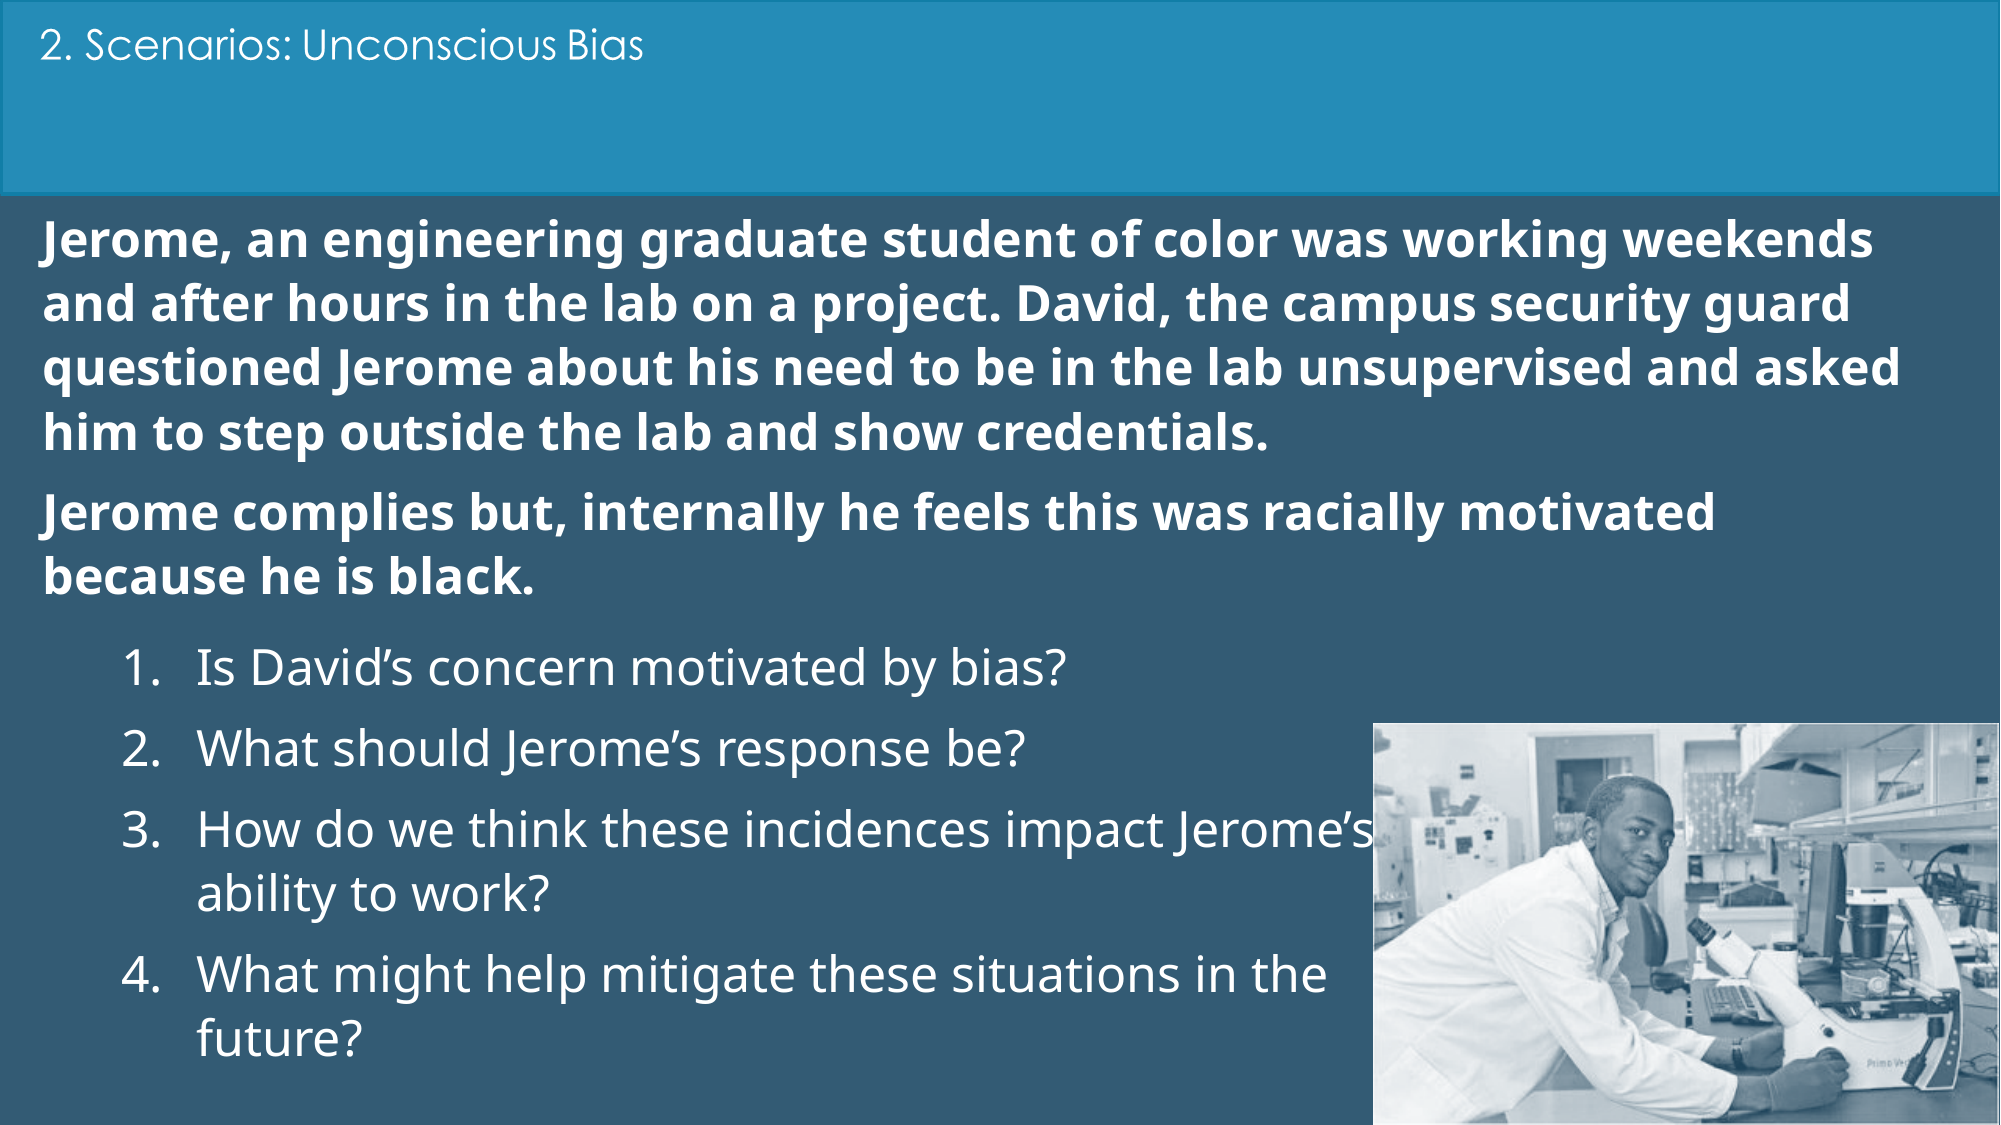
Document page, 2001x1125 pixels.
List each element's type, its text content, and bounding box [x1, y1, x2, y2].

text_box Jerome, an engineering graduate student of color was working weekends and after hours in the lab on a project. David, the campus security guard questioned Jerome about his need to be in the lab unsupervised and asked him to step outside the lab and show credentials. Jerome complies but, internally he feels this was racially motivated because he is black. [27, 197, 1926, 613]
picture [0, 0, 2000, 197]
text_box Is David’s concern motivated by bias? What should Jerome’s response be? How do we think these incidences impact Jerome’s ability to work? What might help mitigate these situations in the future? [106, 623, 1445, 1074]
picture [1372, 723, 1999, 1125]
